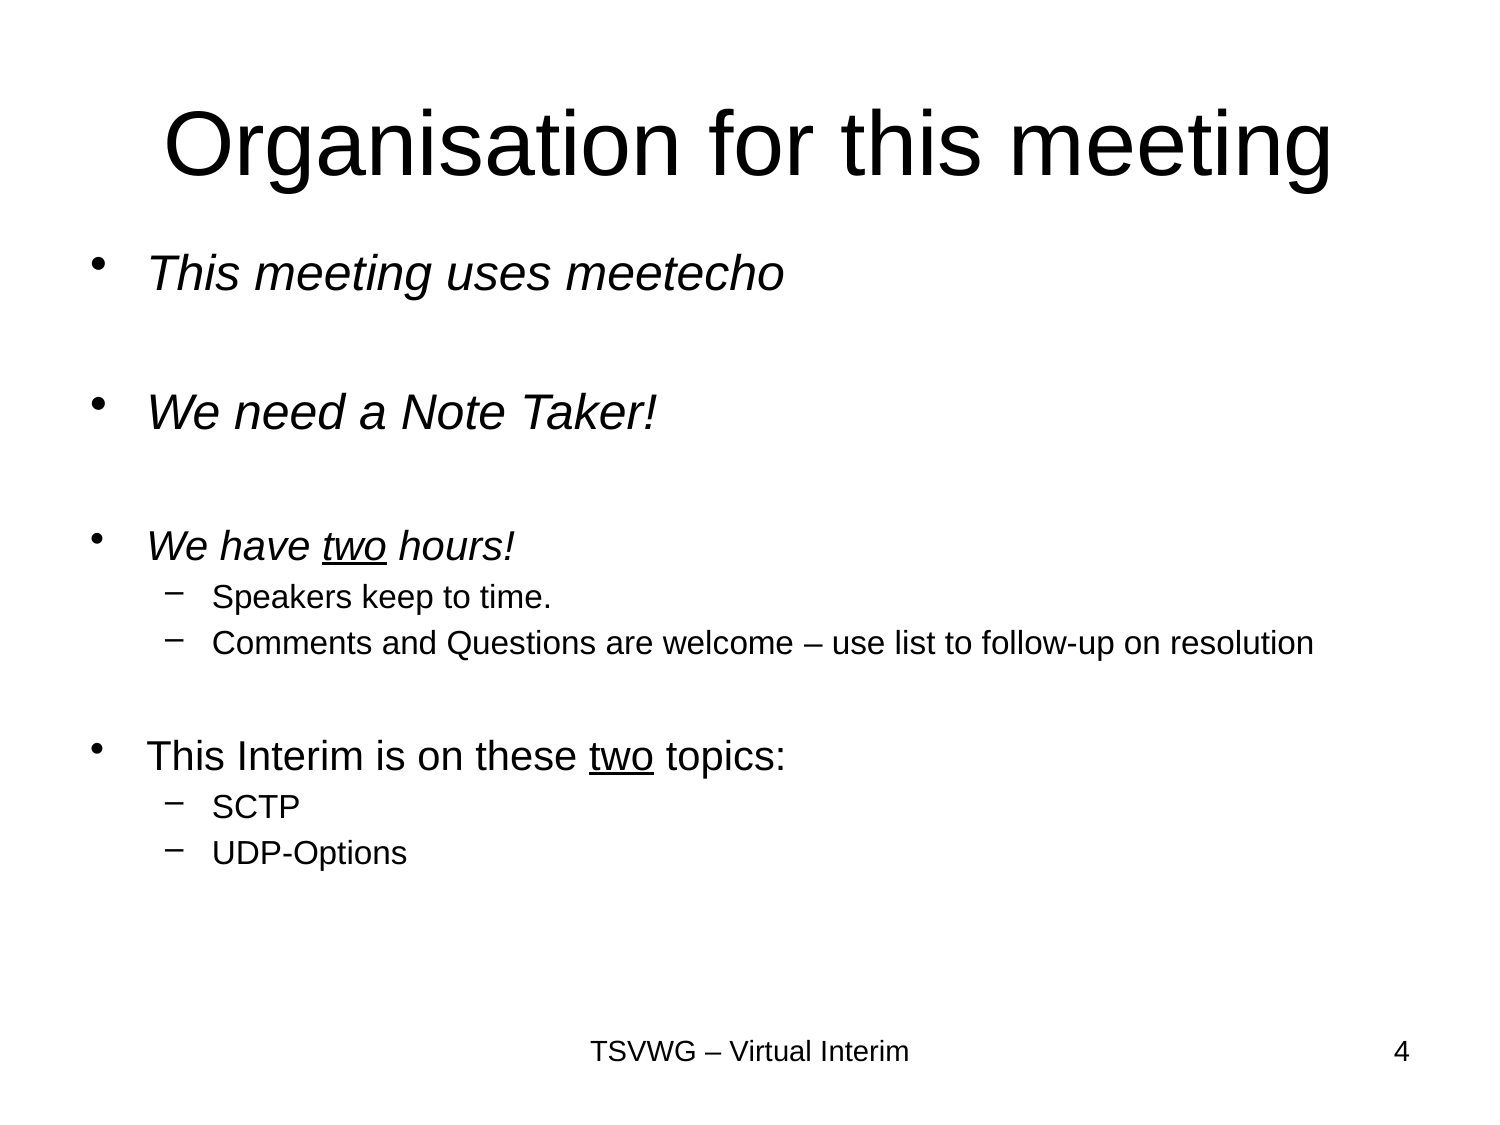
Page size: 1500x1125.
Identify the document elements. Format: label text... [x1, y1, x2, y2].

slide_number 4 [1074, 1024, 1426, 1103]
title Organisation for this meeting [74, 44, 1426, 232]
footer TSVWG – Virtual Interim [512, 1024, 988, 1103]
list This meeting uses meetecho We need a Note Taker! We have two hours! Speakers keep to time. Comments and Questions are welcome – use list to follow-up on resolution This Interim is on these two topics: SCTP UDP-Options [74, 232, 1426, 1006]
